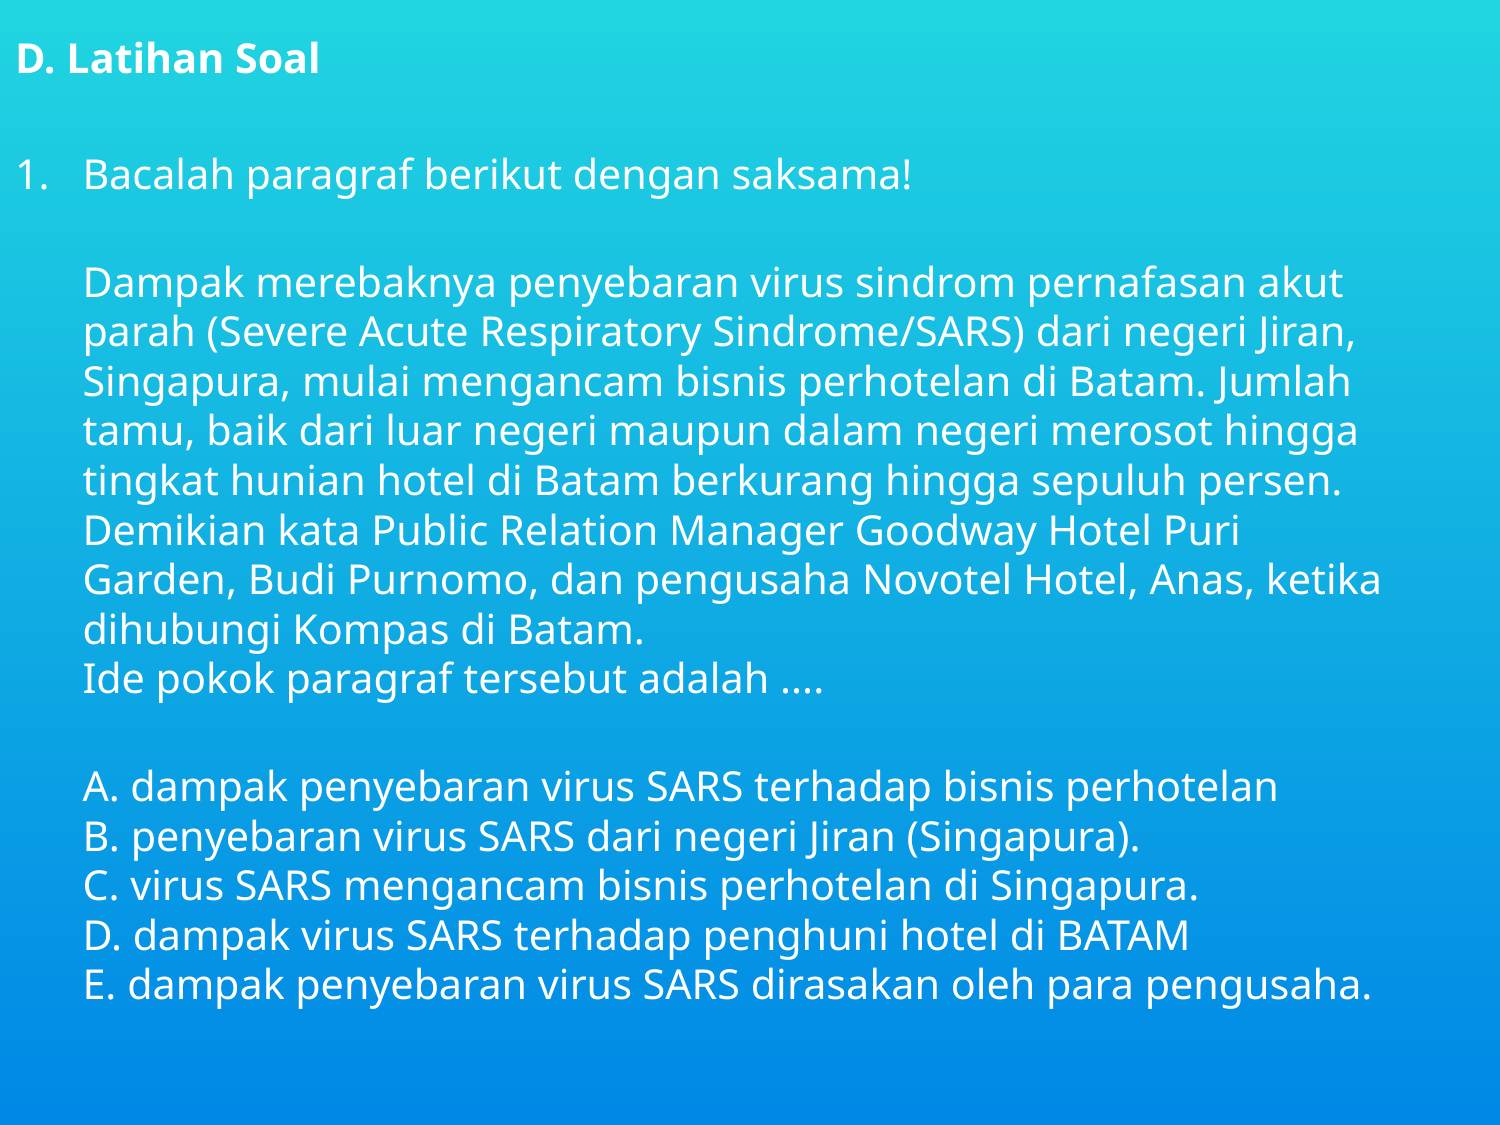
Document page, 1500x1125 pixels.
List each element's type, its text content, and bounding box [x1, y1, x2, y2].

subtitle D. Latihan Soal Bacalah paragraf berikut dengan saksama! Dampak merebaknya penyebaran virus sindrom pernafasan akut parah (Severe Acute Respiratory Sindrome/SARS) dari negeri Jiran, Singapura, mulai mengancam bisnis perhotelan di Batam. Jumlah tamu, baik dari luar negeri maupun dalam negeri merosot hingga tingkat hunian hotel di Batam berkurang hingga sepuluh persen. Demikian kata Public Relation Manager Goodway Hotel Puri Garden, Budi Purnomo, dan pengusaha Novotel Hotel, Anas, ketika dihubungi Kompas di Batam. Ide pokok paragraf tersebut adalah .... A. dampak penyebaran virus SARS terhadap bisnis perhotelan B. penyebaran virus SARS dari negeri Jiran (Singapura). C. virus SARS mengancam bisnis perhotelan di Singapura. D. dampak virus SARS terhadap penghuni hotel di BATAM E. dampak penyebaran virus SARS dirasakan oleh para pengusaha. [0, 24, 1400, 1088]
